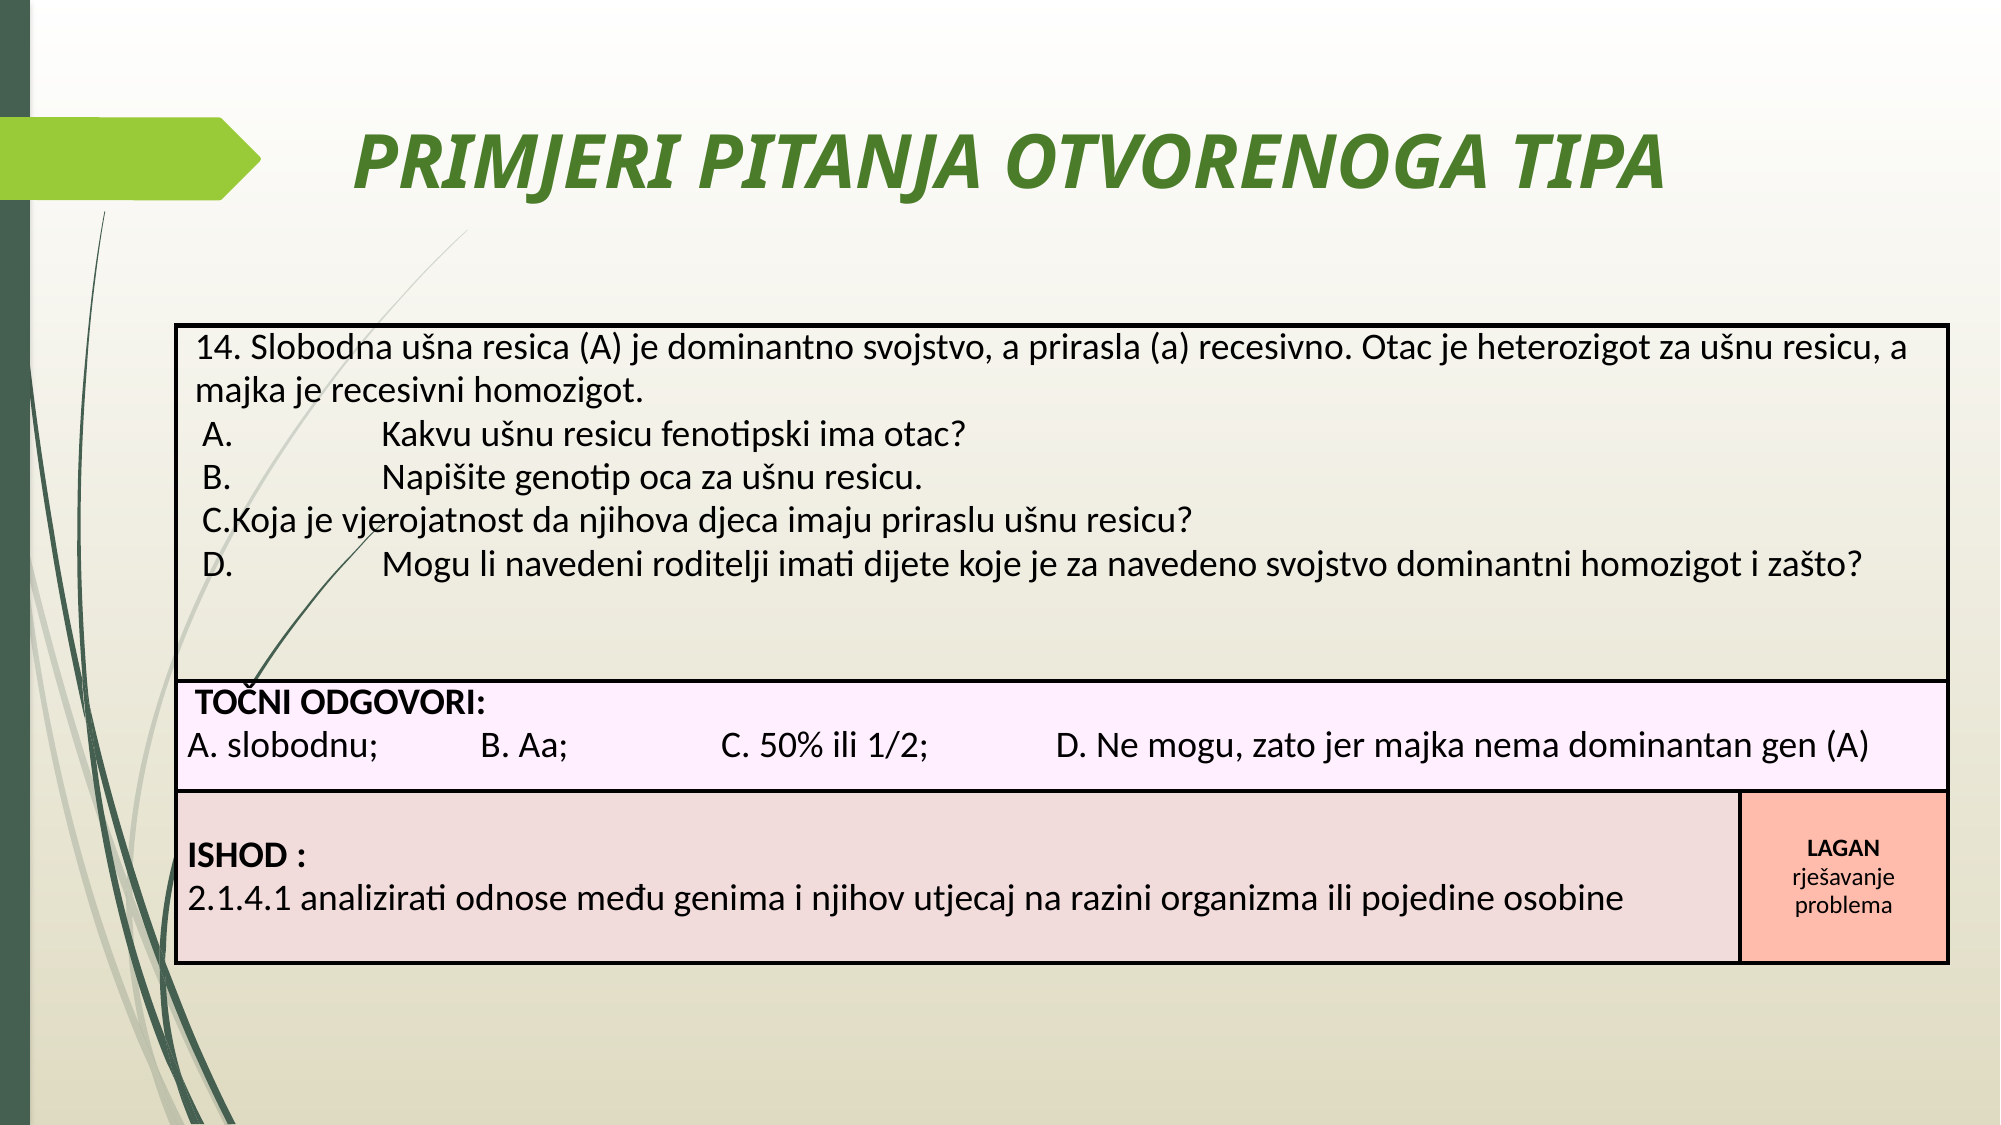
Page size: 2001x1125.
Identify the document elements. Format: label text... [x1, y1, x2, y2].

table_cell ISHOD : 2.1.4.1 analizirati odnose među genima i njihov utjecaj na razini organizma ili pojedine osobine [178, 793, 1738, 961]
table_header 14. Slobodna ušna resica (A) je dominantno svojstvo, a prirasla (a) recesivno. Otac je heterozigot za ušnu resicu, a majka je recesivni homozigot. A. Kakvu ušnu resicu fenotipski ima otac? B. Napišite genotip oca za ušnu resicu. C. Koja je vjerojatnost da njihova djeca imaju priraslu ušnu resicu? D. Mogu li navedeni roditelji imati dijete koje je za navedeno svojstvo dominantni homozigot i zašto? [178, 328, 1946, 679]
table_cell TOČNI ODGOVORI: A. slobodnu; B. Aa; C. 50% ili 1/2; D. Ne mogu, zato jer majka nema dominantan gen (A) [178, 683, 1946, 789]
title PRIMJERI PITANJA OTVORENOGA TIPA [337, 101, 1800, 223]
table_cell LAGAN rješavanje problema [1742, 793, 1946, 961]
